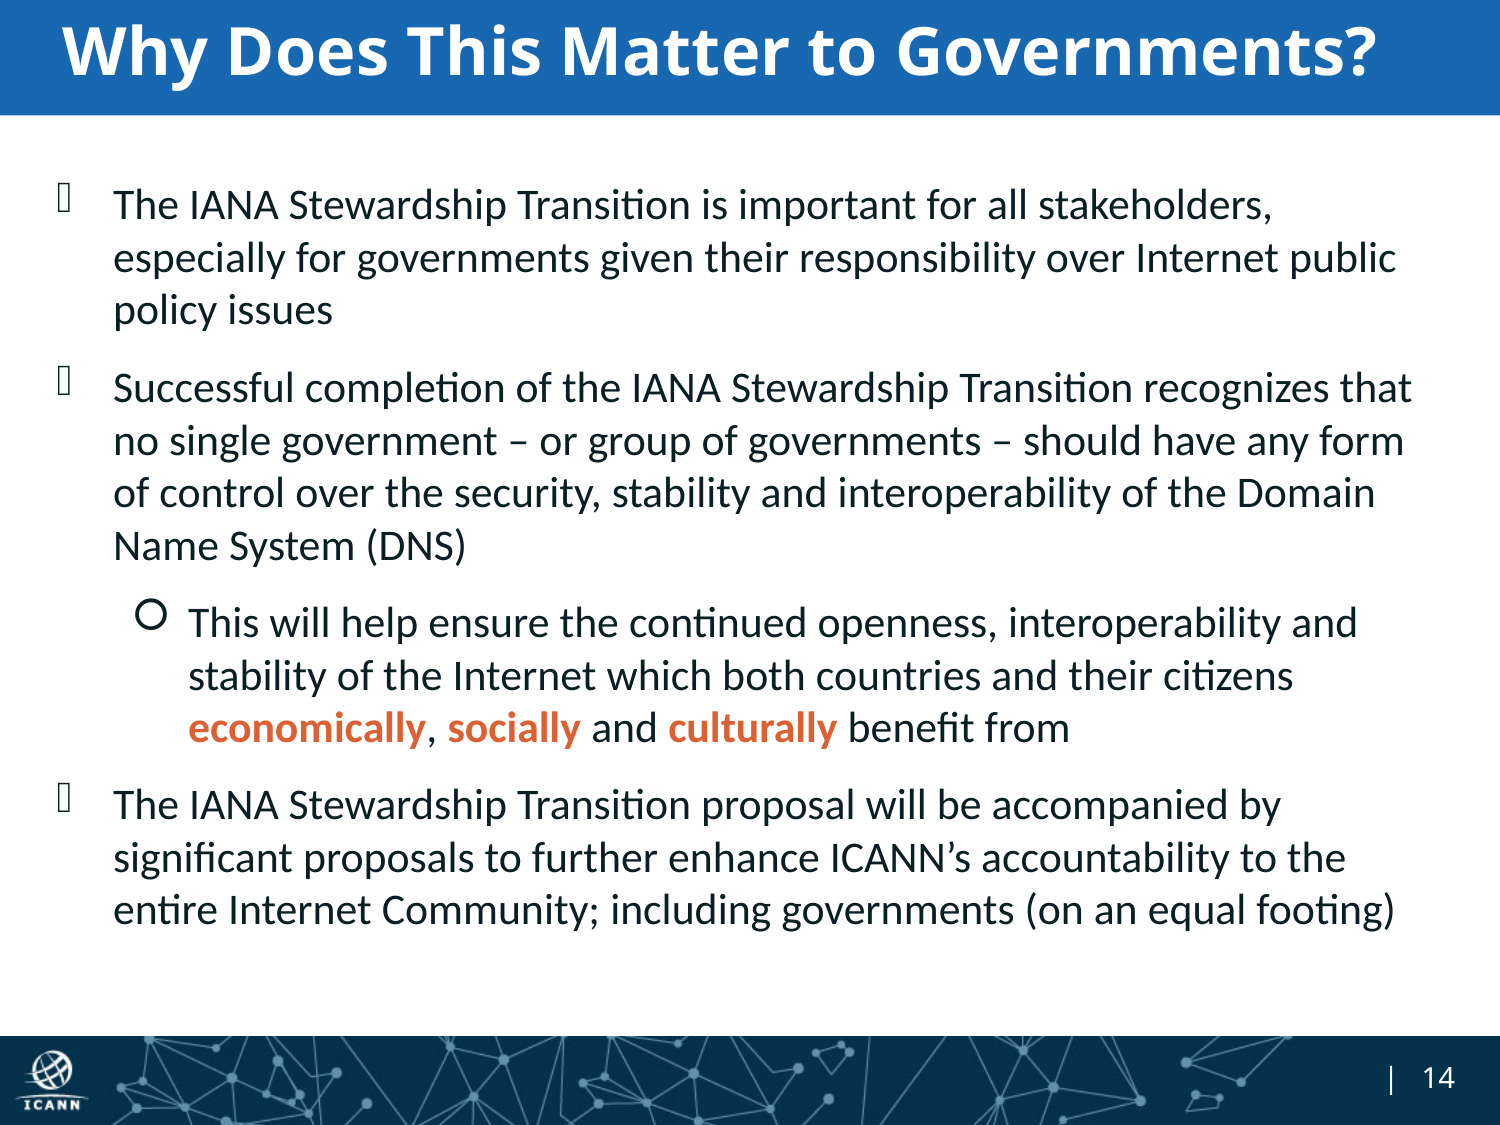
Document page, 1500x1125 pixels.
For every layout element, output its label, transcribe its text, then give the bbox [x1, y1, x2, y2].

text_box The IANA Stewardship Transition is important for all stakeholders, especially for governments given their responsibility over Internet public policy issues Successful completion of the IANA Stewardship Transition recognizes that no single government – or group of governments – should have any form of control over the security, stability and interoperability of the Domain Name System (DNS) This will help ensure the continued openness, interoperability and stability of the Internet which both countries and their citizens economically, socially and culturally benefit from The IANA Stewardship Transition proposal will be accompanied by significant proposals to further enhance ICANN’s accountability to the entire Internet Community; including governments (on an equal footing) [41, 168, 1443, 942]
picture [0, 1036, 1500, 1125]
title Why Does This Matter to Governments? [0, 0, 1500, 116]
